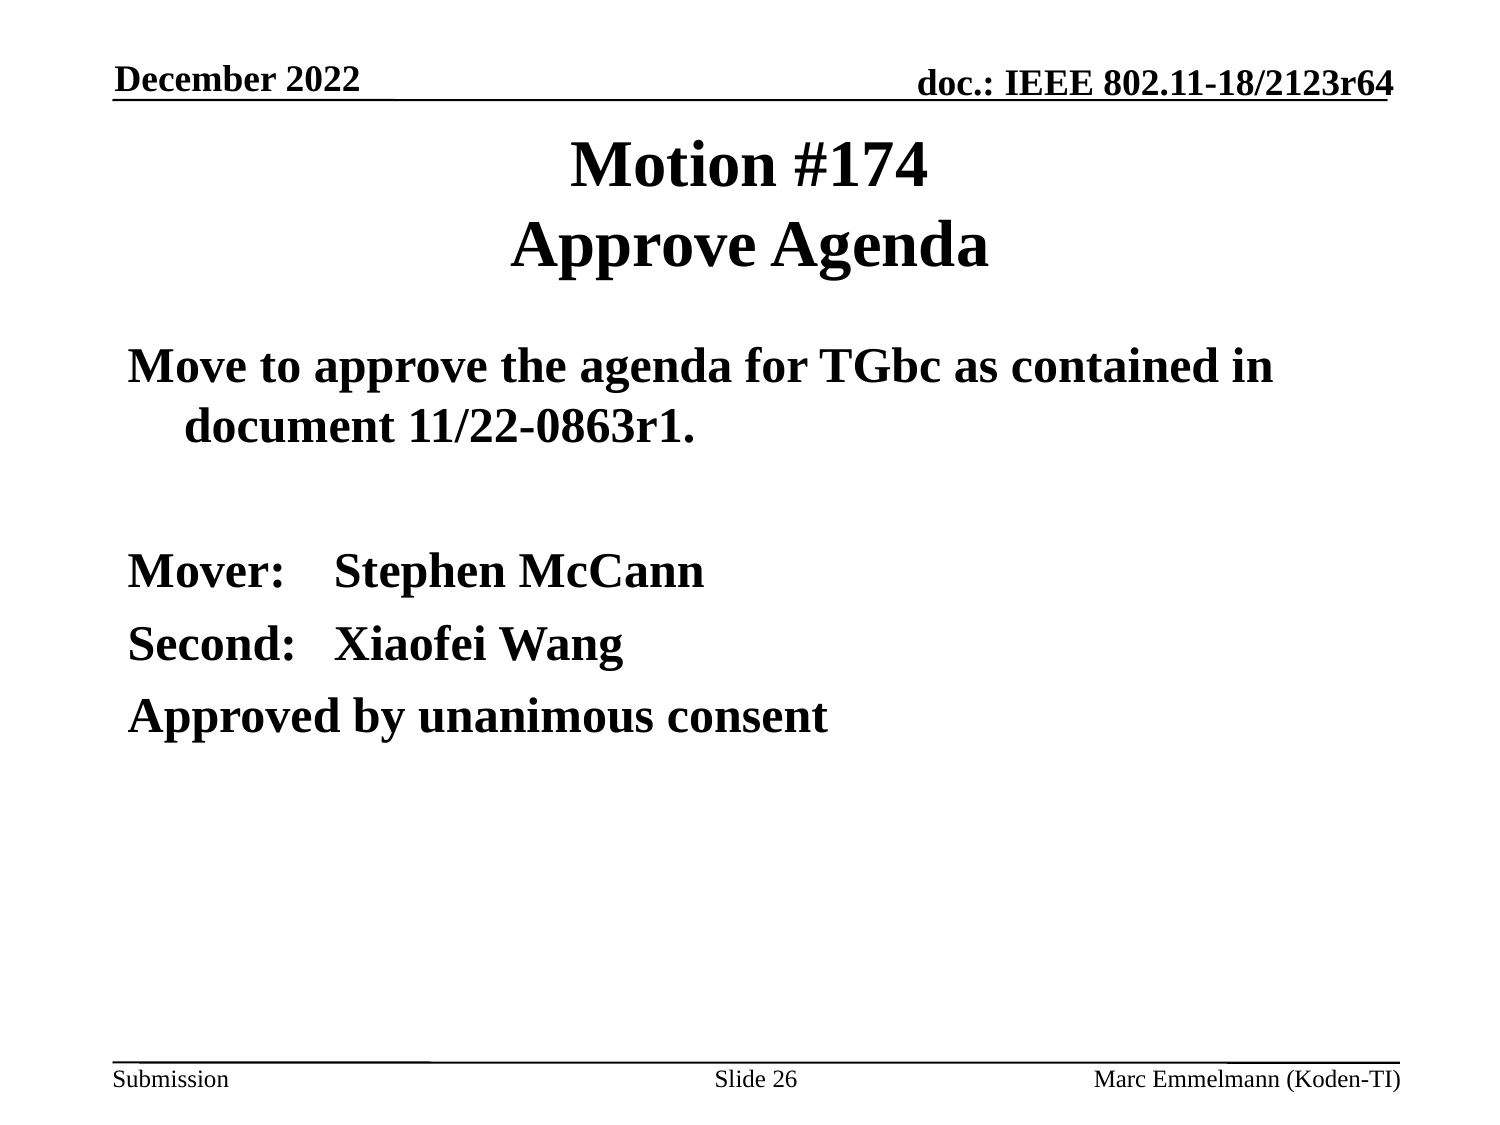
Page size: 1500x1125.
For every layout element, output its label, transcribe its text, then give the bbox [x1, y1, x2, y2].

slide_number Slide 26 [712, 1061, 800, 1123]
footer Marc Emmelmann (Koden-TI) [878, 1061, 1402, 1093]
title Motion #174 Approve Agenda [112, 112, 1388, 288]
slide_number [114, 54, 423, 100]
list Move to approve the agenda for TGbc as contained in document 11/22-0863r1. Mover: Stephen McCann Second: Xiaofei Wang Approved by unanimous consent [112, 324, 1388, 1000]
